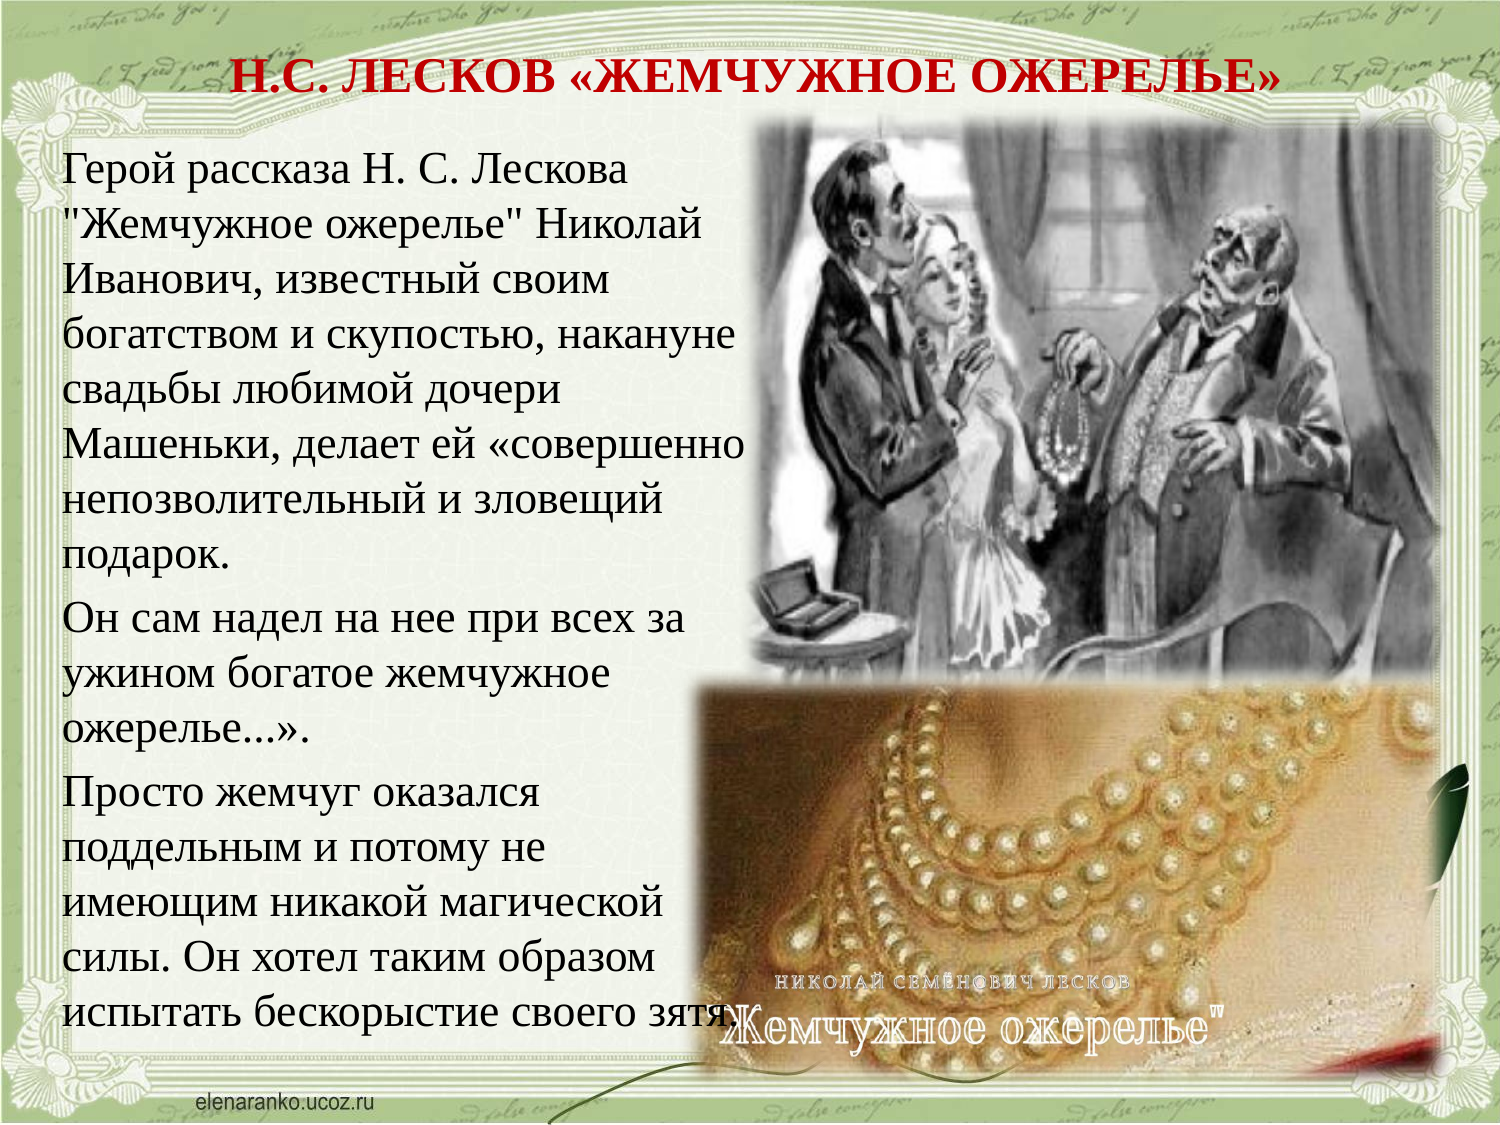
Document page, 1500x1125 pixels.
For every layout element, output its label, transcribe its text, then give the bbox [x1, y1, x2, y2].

title Н.С. Лесков «Жемчужное ожерелье» [118, 35, 1394, 103]
picture [0, 0, 1500, 1125]
list Герой рассказа Н. С. Лескова "Жемчужное ожерелье" Николай Иванович, известный своим богатством и скупостью, накануне свадьбы любимой дочери Машеньки, делает ей «совершенно непозволительный и зловещий подарок. Он сам надел на нее при всех за ужином богатое жемчужное ожерелье...». Просто жемчуг оказался поддельным и потому не имеющим никакой магической силы. Он хотел таким образом испытать бескорыстие своего зятя. [46, 46, 762, 1090]
